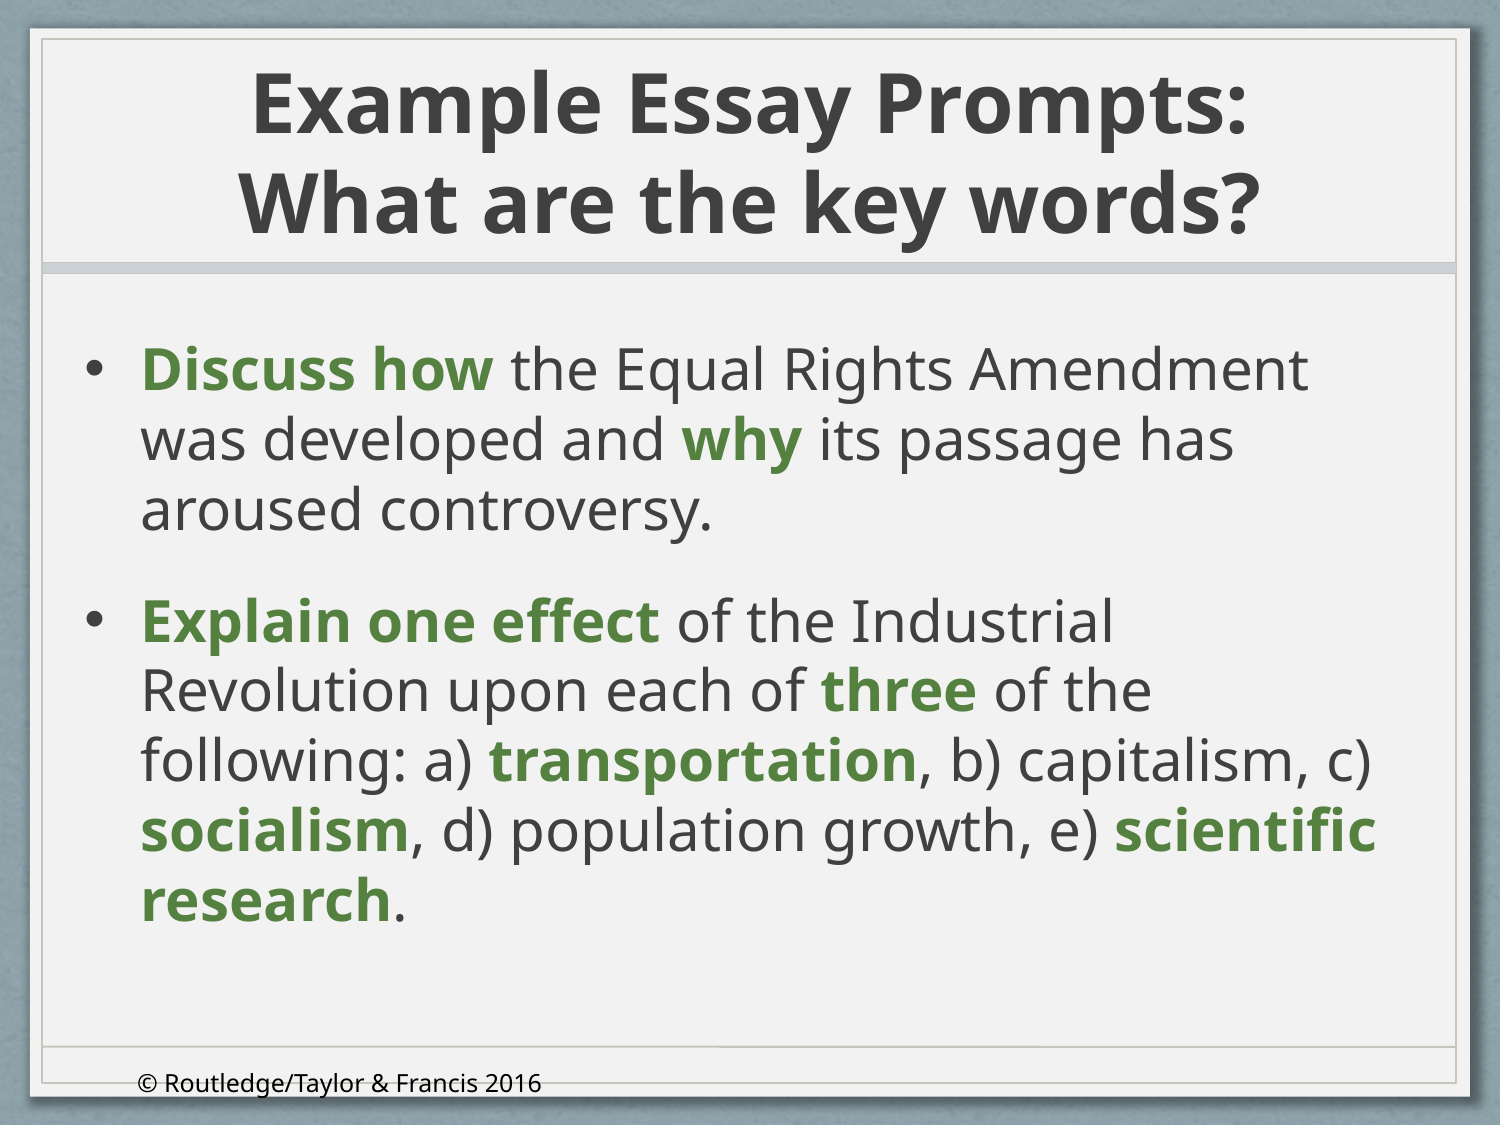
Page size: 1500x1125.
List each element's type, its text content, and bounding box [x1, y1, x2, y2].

footer © Routledge/Taylor & Francis 2016 [34, 1052, 558, 1113]
title Example Essay Prompts: What are the key words? [147, 39, 1353, 261]
list Discuss how the Equal Rights Amendment was developed and why its passage has aroused controversy. Explain one effect of the Industrial Revolution upon each of three of the following: a) transportation, b) capitalism, c) socialism, d) population growth, e) scientific research. [69, 324, 1420, 963]
